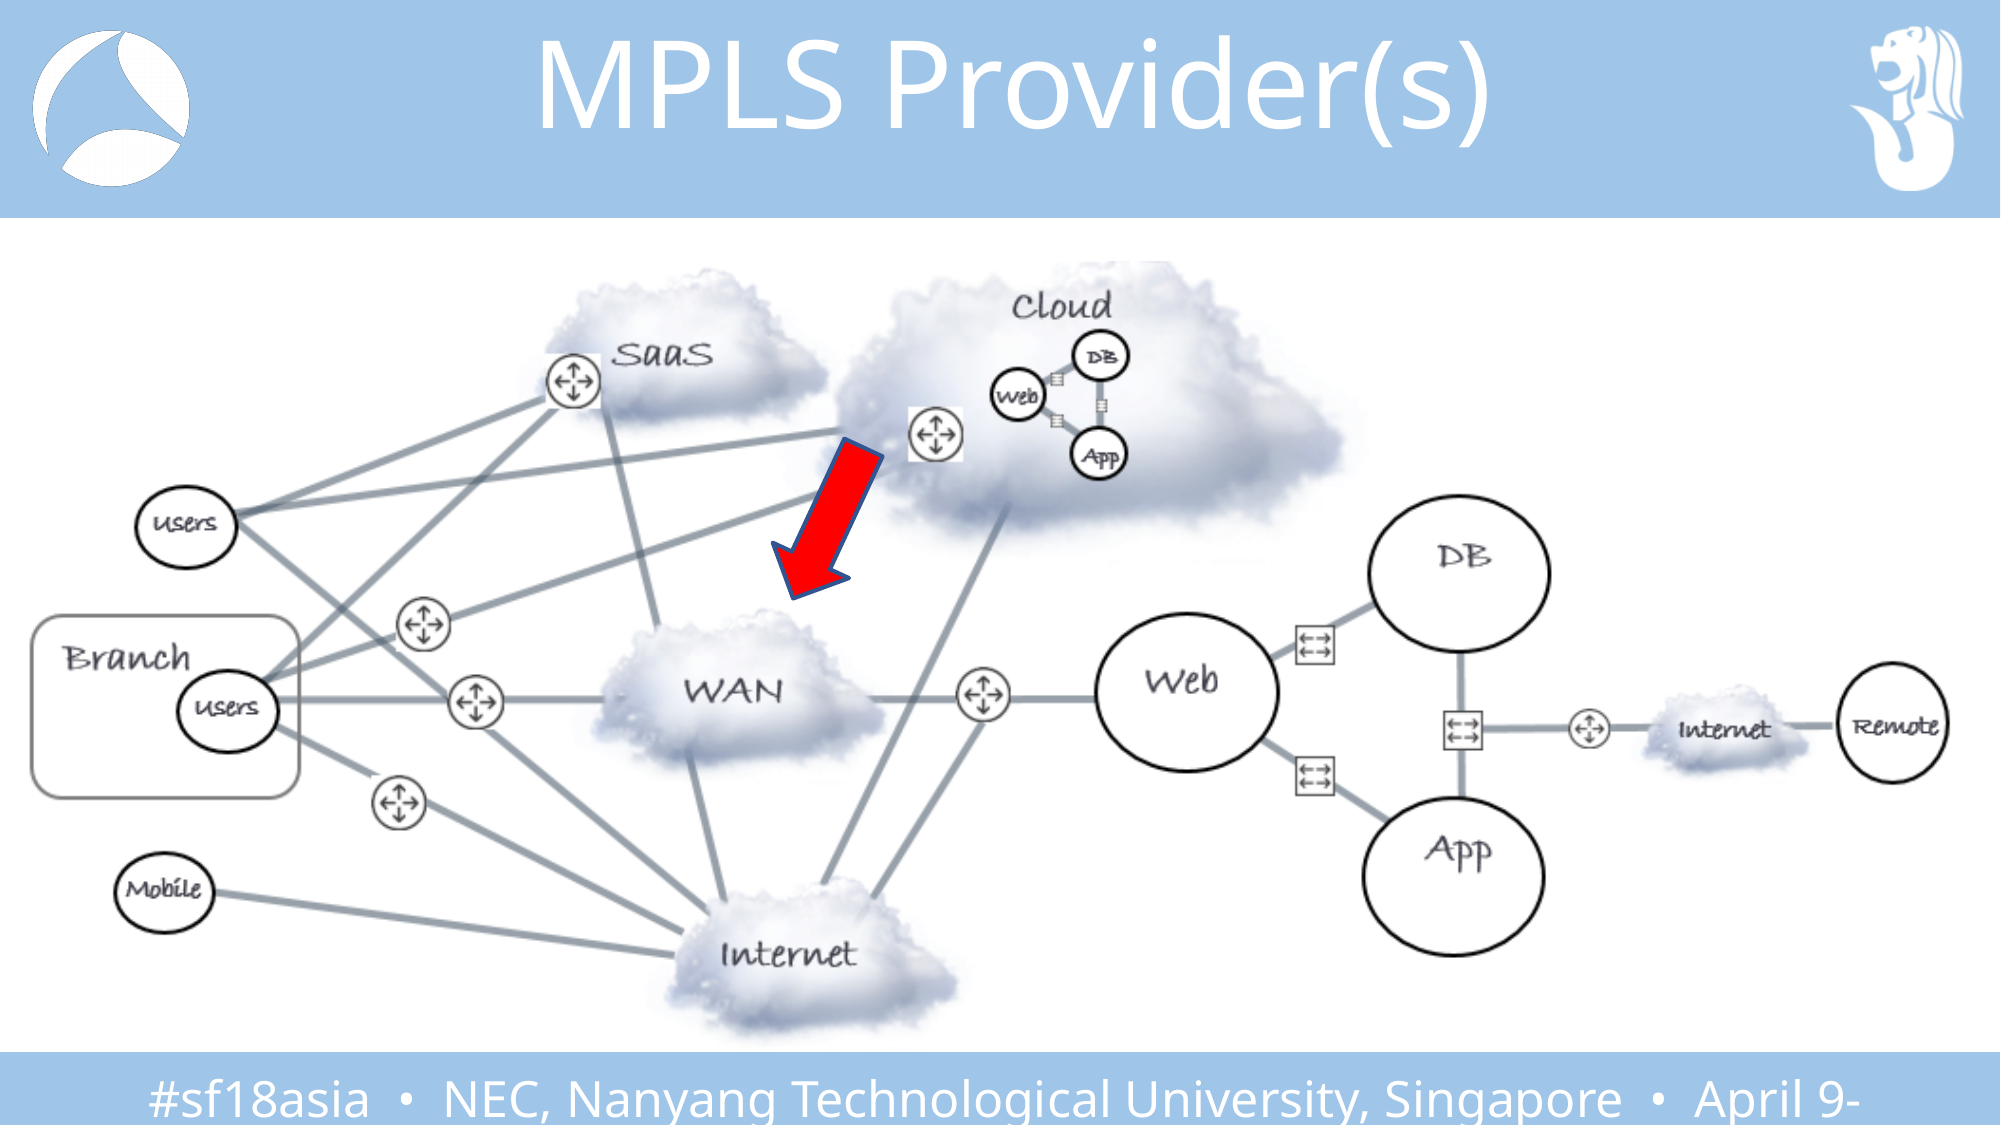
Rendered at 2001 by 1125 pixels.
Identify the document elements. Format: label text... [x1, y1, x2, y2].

picture [17, 261, 1972, 1051]
title MPLS Provider(s) [31, 24, 1994, 155]
picture [1849, 155, 1964, 191]
picture [32, 155, 190, 187]
